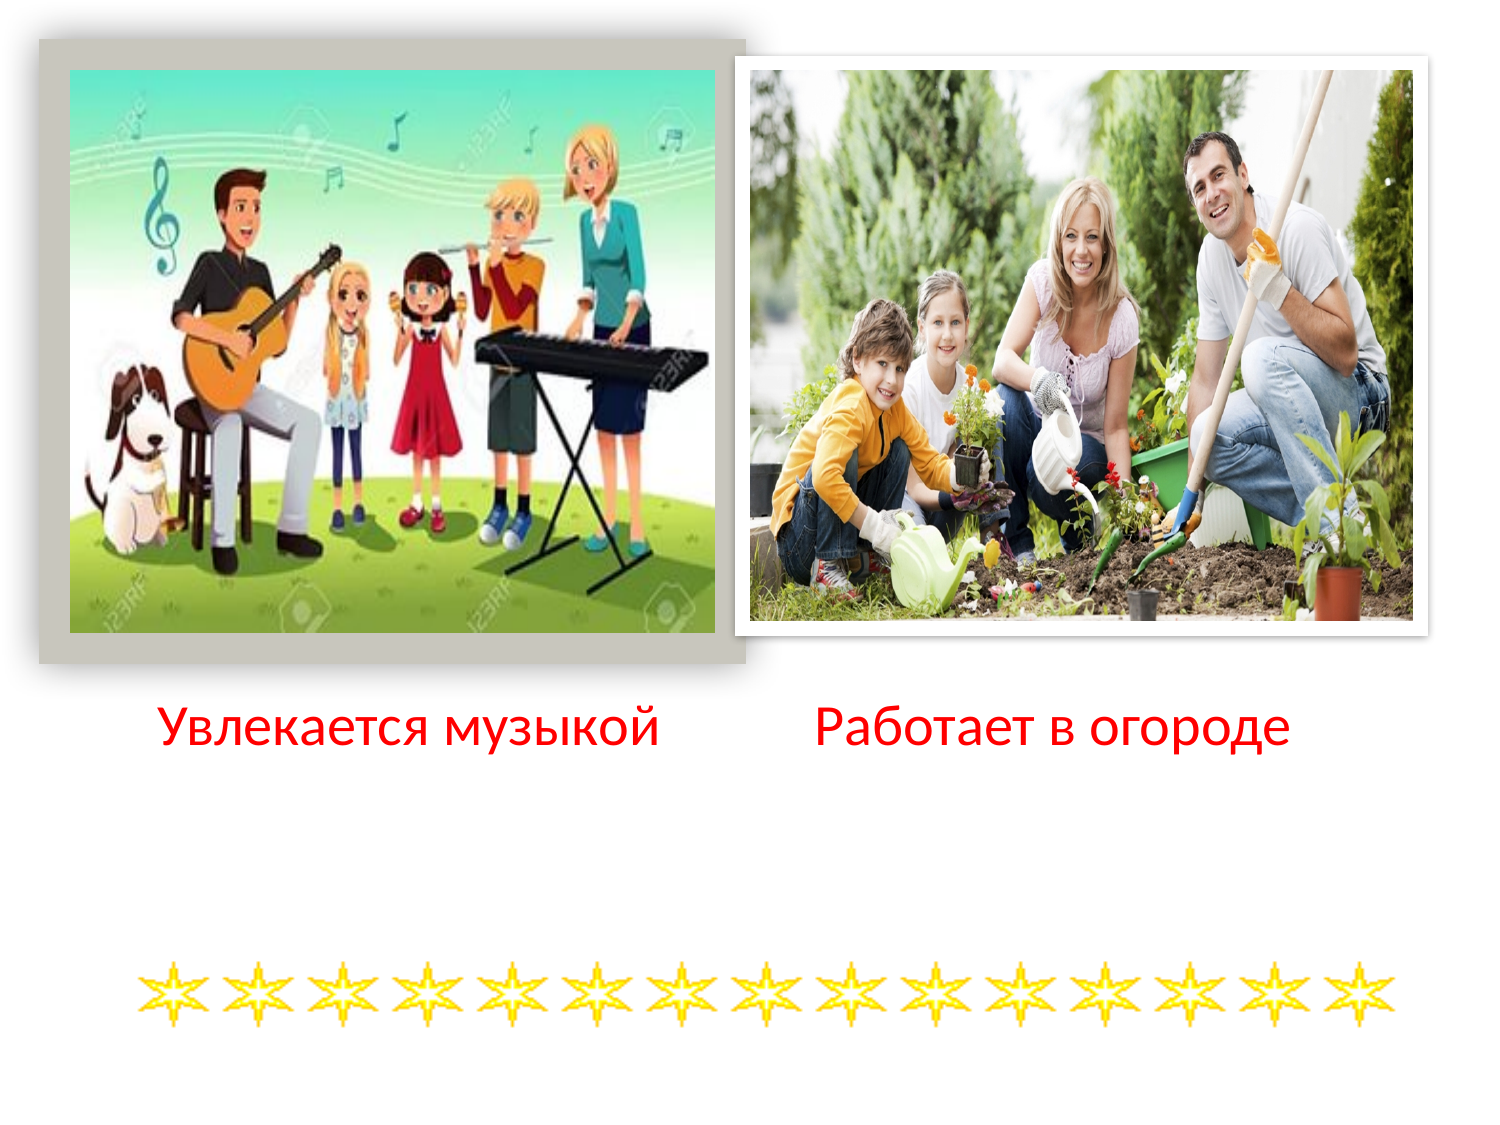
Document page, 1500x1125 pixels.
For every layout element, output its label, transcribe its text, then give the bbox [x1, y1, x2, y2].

text_box Увлекается музыкой [143, 679, 676, 765]
picture [749, 70, 1414, 622]
text_box Работает в огороде [799, 679, 1307, 765]
picture [70, 70, 716, 634]
picture [128, 960, 1407, 1040]
